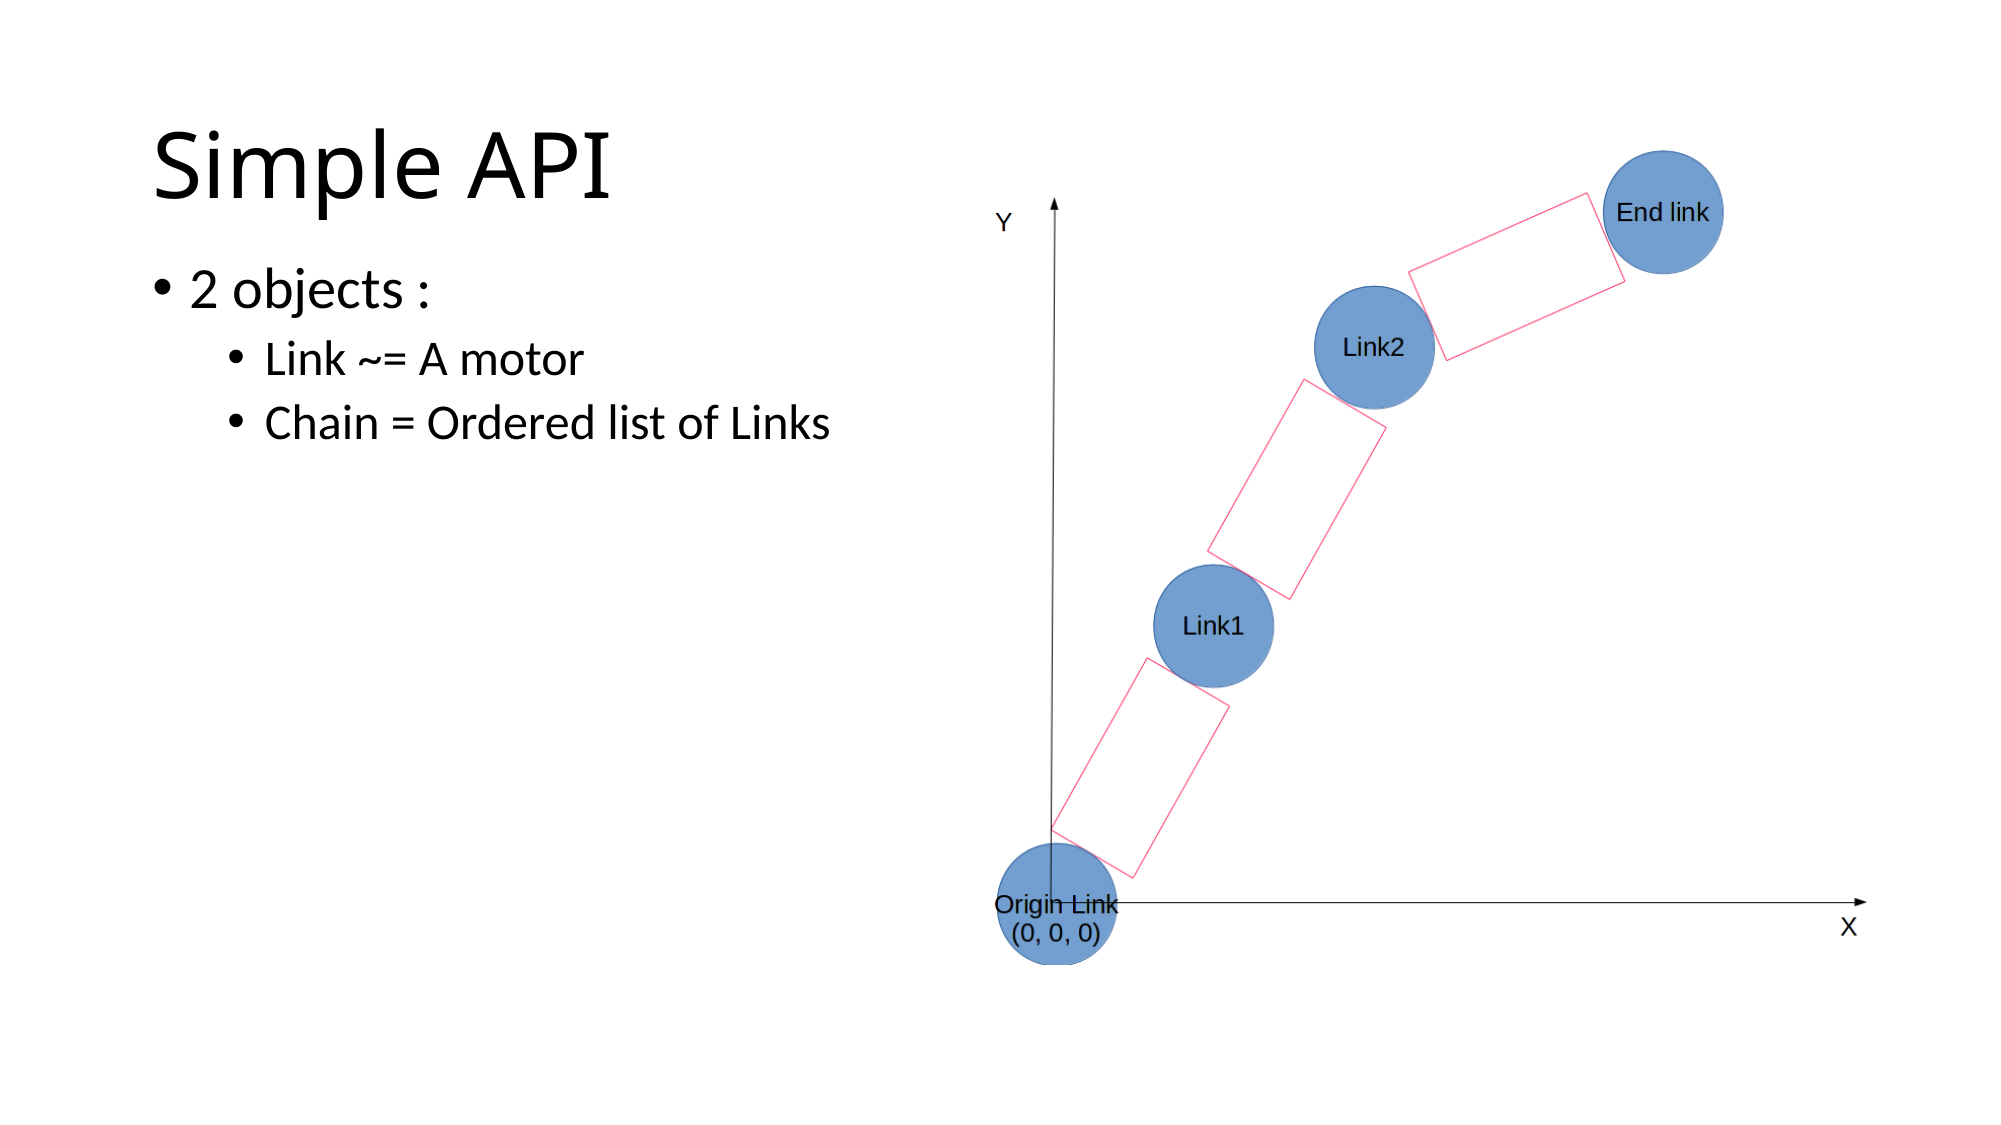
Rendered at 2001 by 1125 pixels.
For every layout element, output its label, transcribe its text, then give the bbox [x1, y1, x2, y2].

title Simple API [137, 59, 1863, 250]
list 2 objects : Link ~= A motor Chain = Ordered list of Links [137, 250, 844, 965]
picture [844, 138, 1914, 965]
